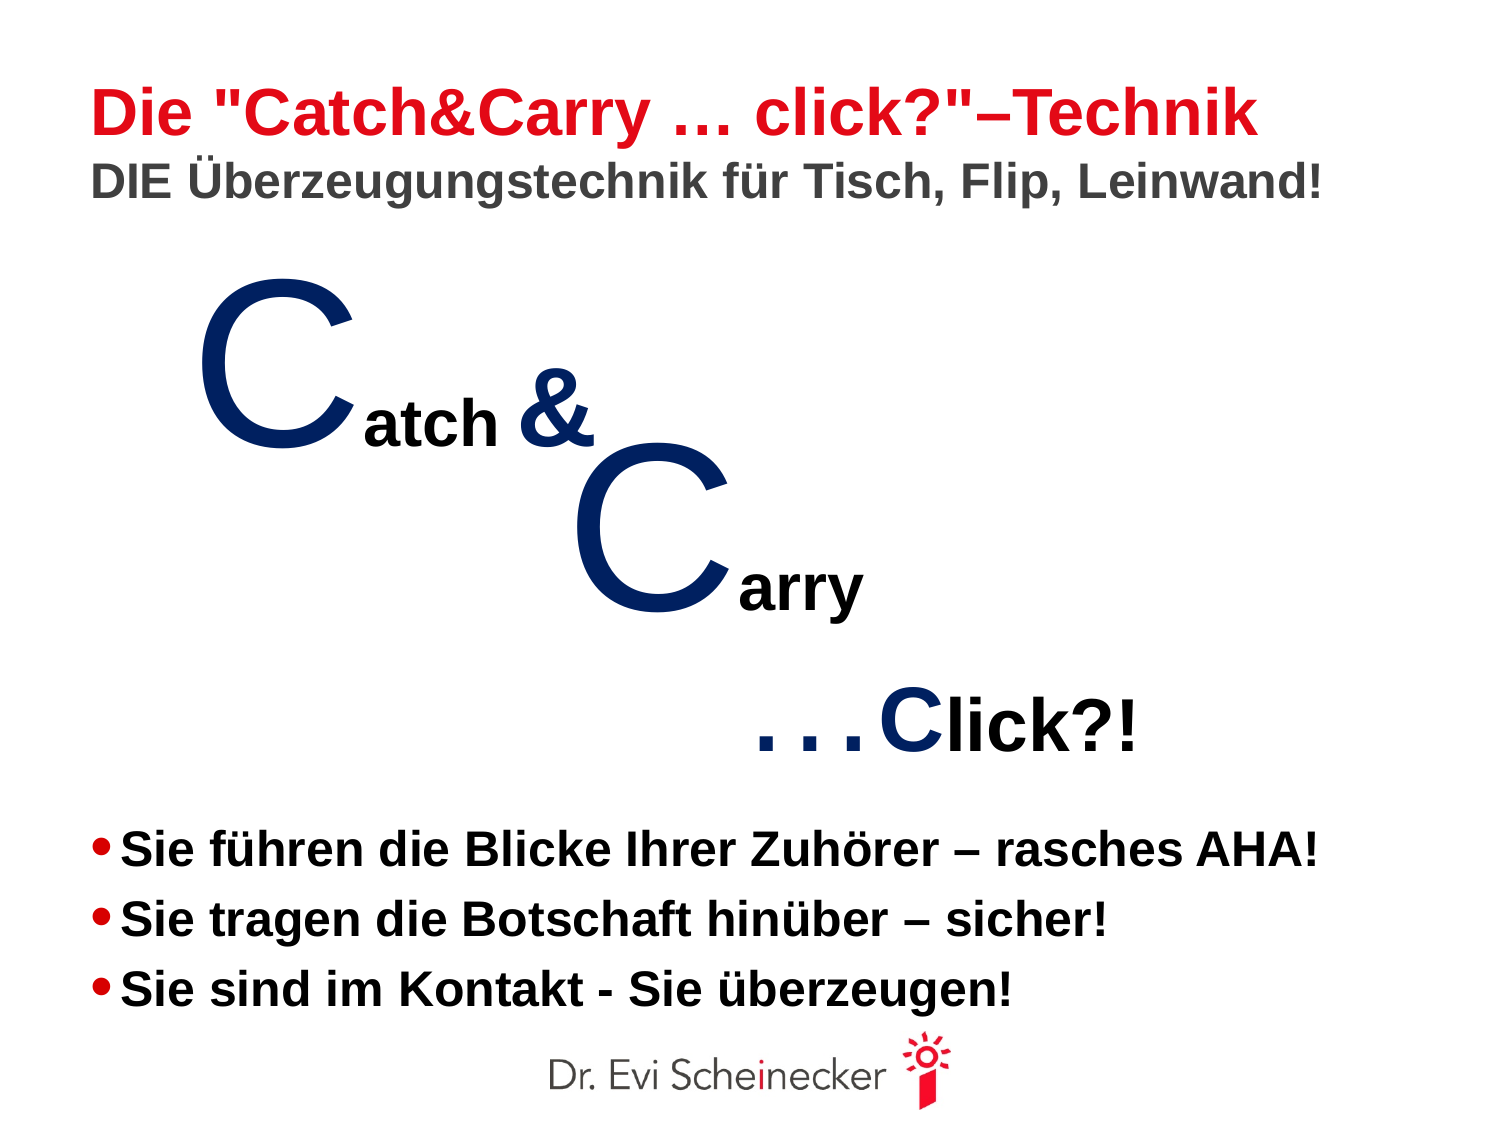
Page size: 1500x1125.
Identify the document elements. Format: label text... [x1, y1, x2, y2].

text_box Catch & [175, 199, 622, 502]
text_box …Click?! [726, 606, 1278, 787]
title Die "Catch&Carry … click?"–Technik DIE Überzeugungstechnik für Tisch, Flip, Leinwand! [75, 45, 1454, 233]
picture [550, 1031, 951, 1110]
text_box Carry [550, 363, 961, 666]
list Sie führen die Blicke Ihrer Zuhörer – rasches AHA! Sie tragen die Botschaft hinüber – sicher! Sie sind im Kontakt - Sie überzeugen! [75, 808, 1454, 988]
